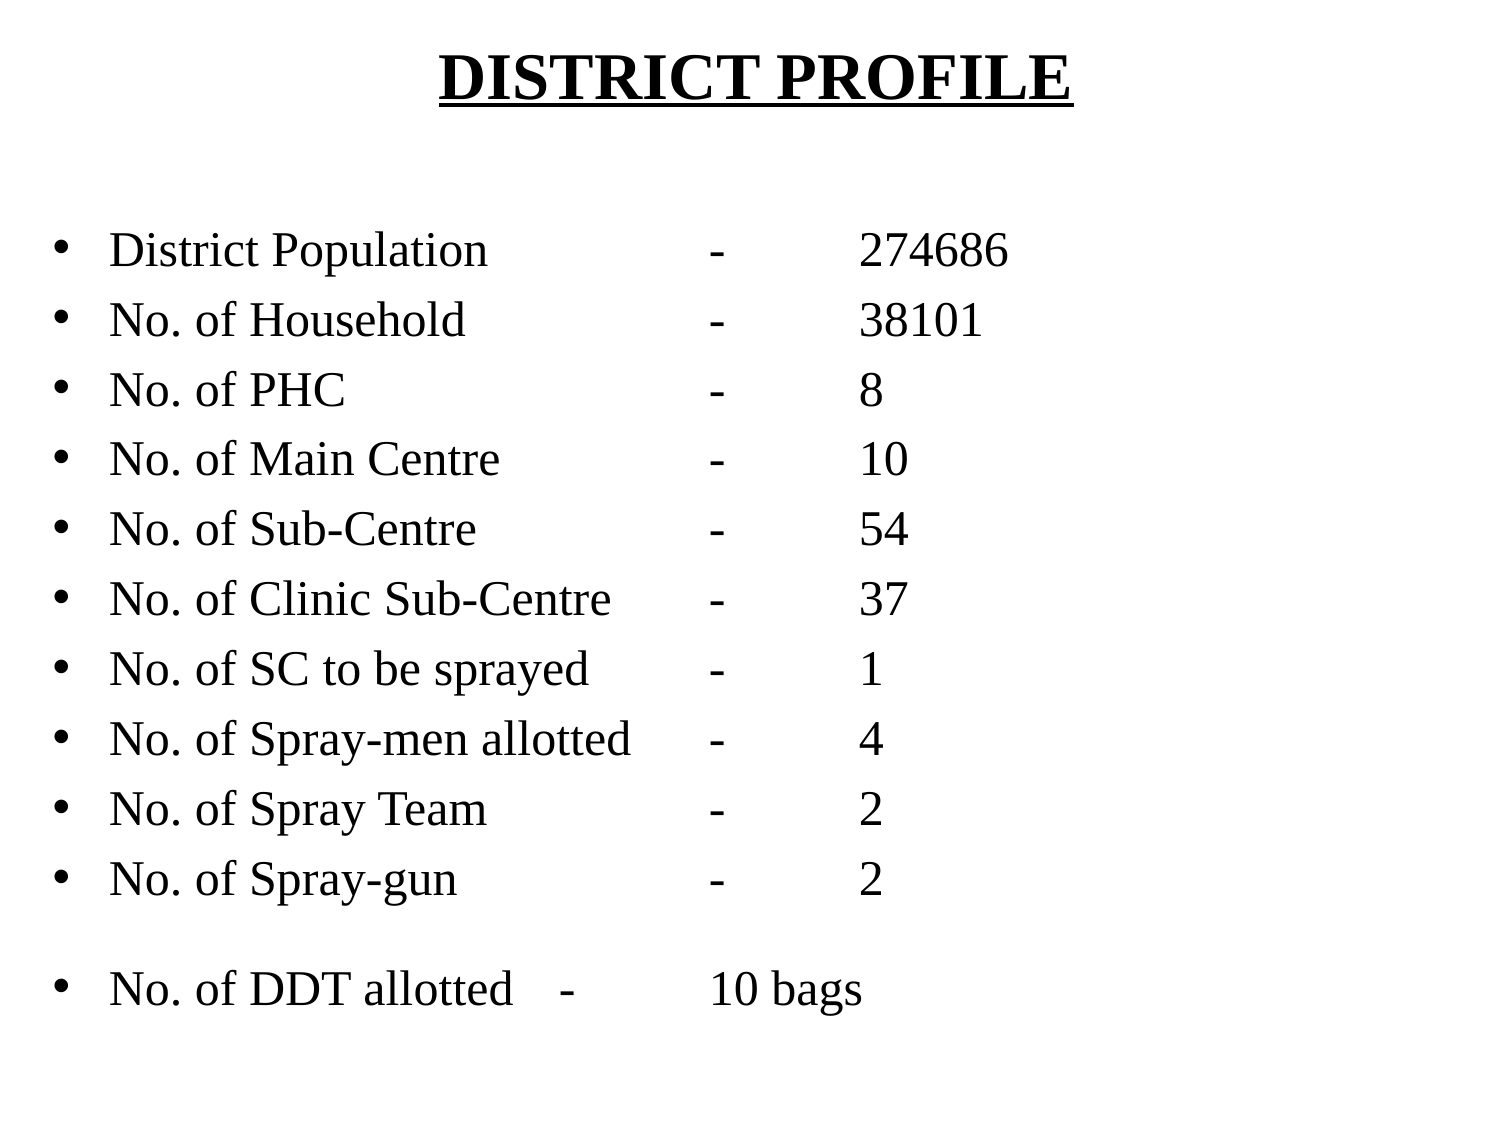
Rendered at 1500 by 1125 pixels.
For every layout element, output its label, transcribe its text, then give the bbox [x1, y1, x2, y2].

list DISTRICT PROFILE District Population - 274686 No. of Household - 38101 No. of PHC - 8 No. of Main Centre - 10 No. of Sub-Centre - 54 No. of Clinic Sub-Centre - 37 No. of SC to be sprayed - 1 No. of Spray-men allotted - 4 No. of Spray Team - 2 No. of Spray-gun - 2 No. of DDT allotted - 10 bags [37, 24, 1475, 1100]
